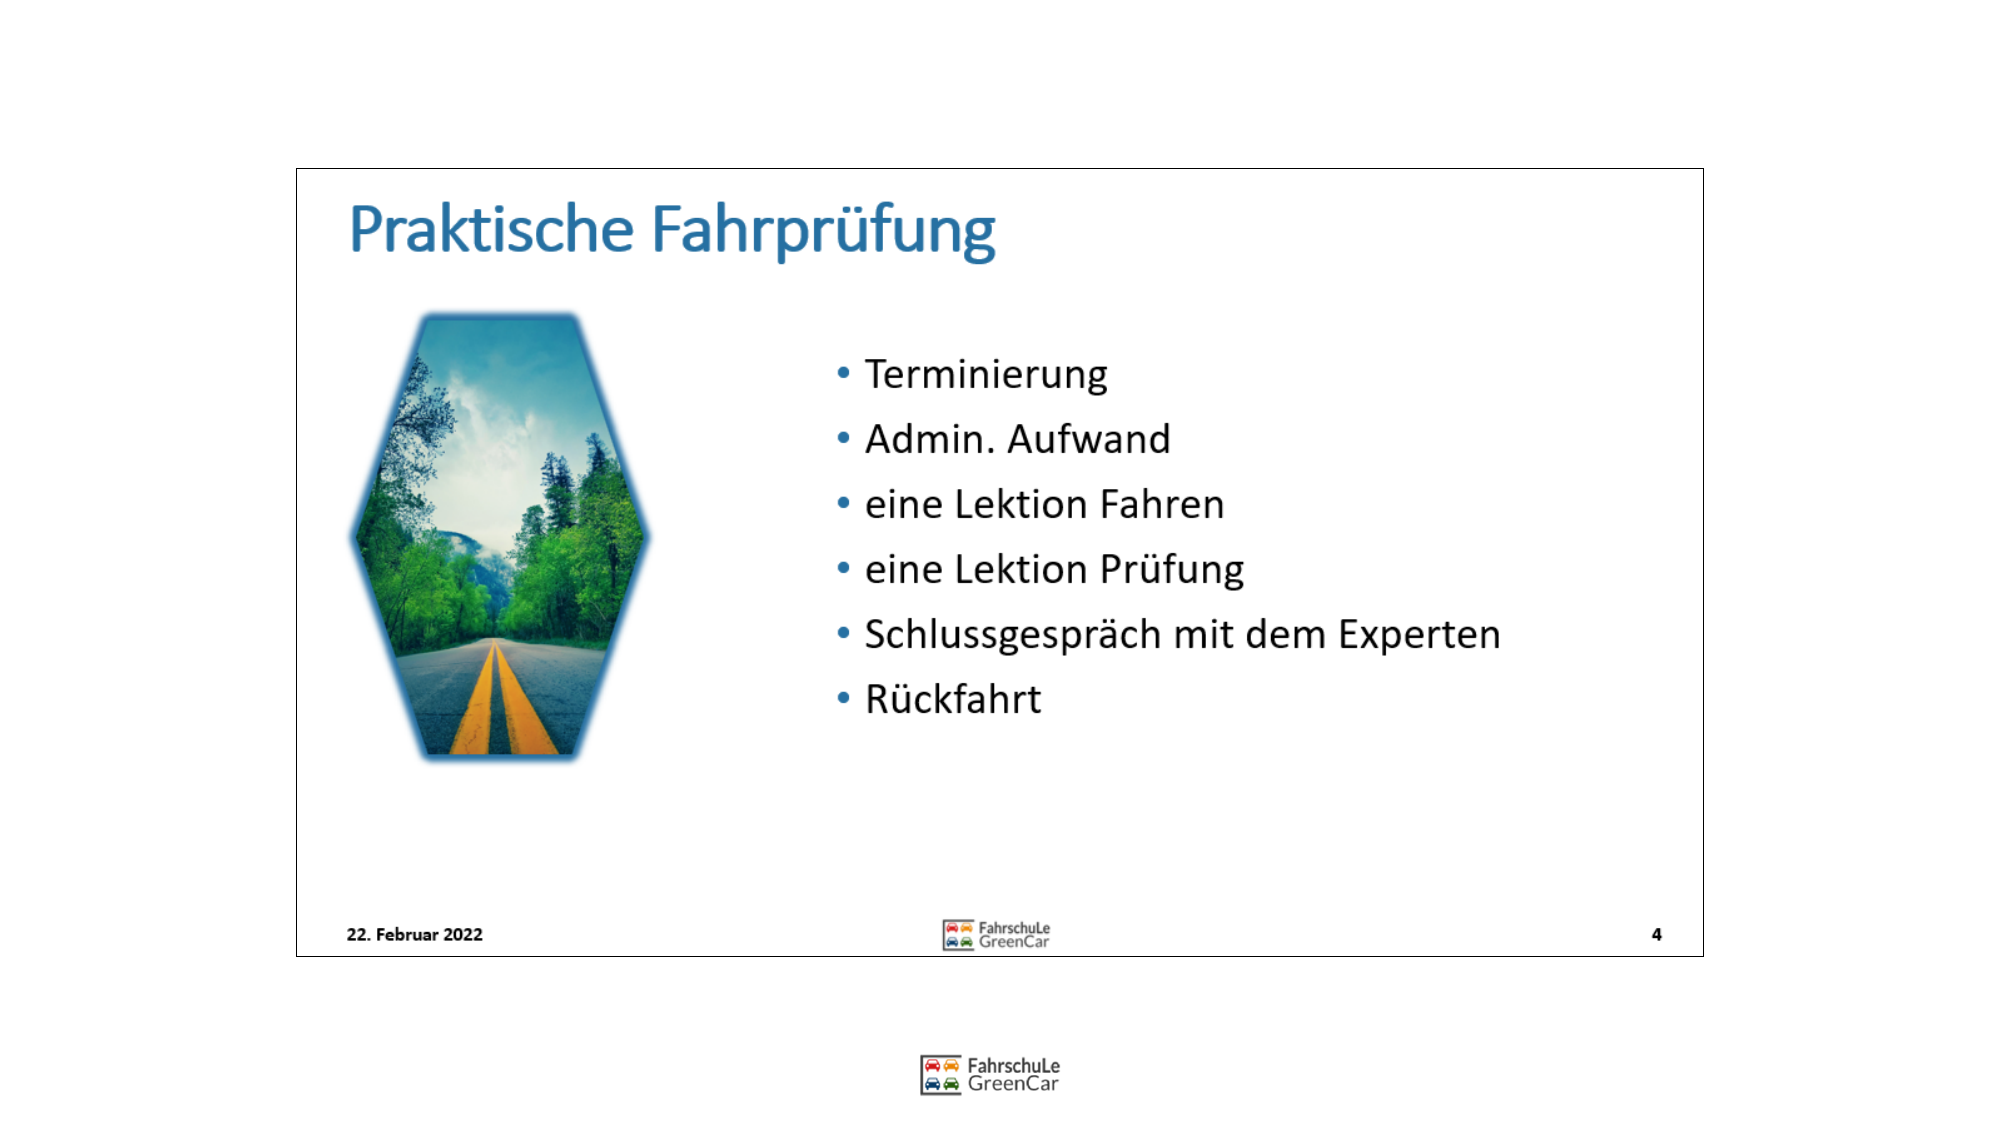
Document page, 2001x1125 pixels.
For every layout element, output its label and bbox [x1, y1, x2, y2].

picture [296, 168, 1704, 957]
picture [886, 1028, 1114, 1117]
